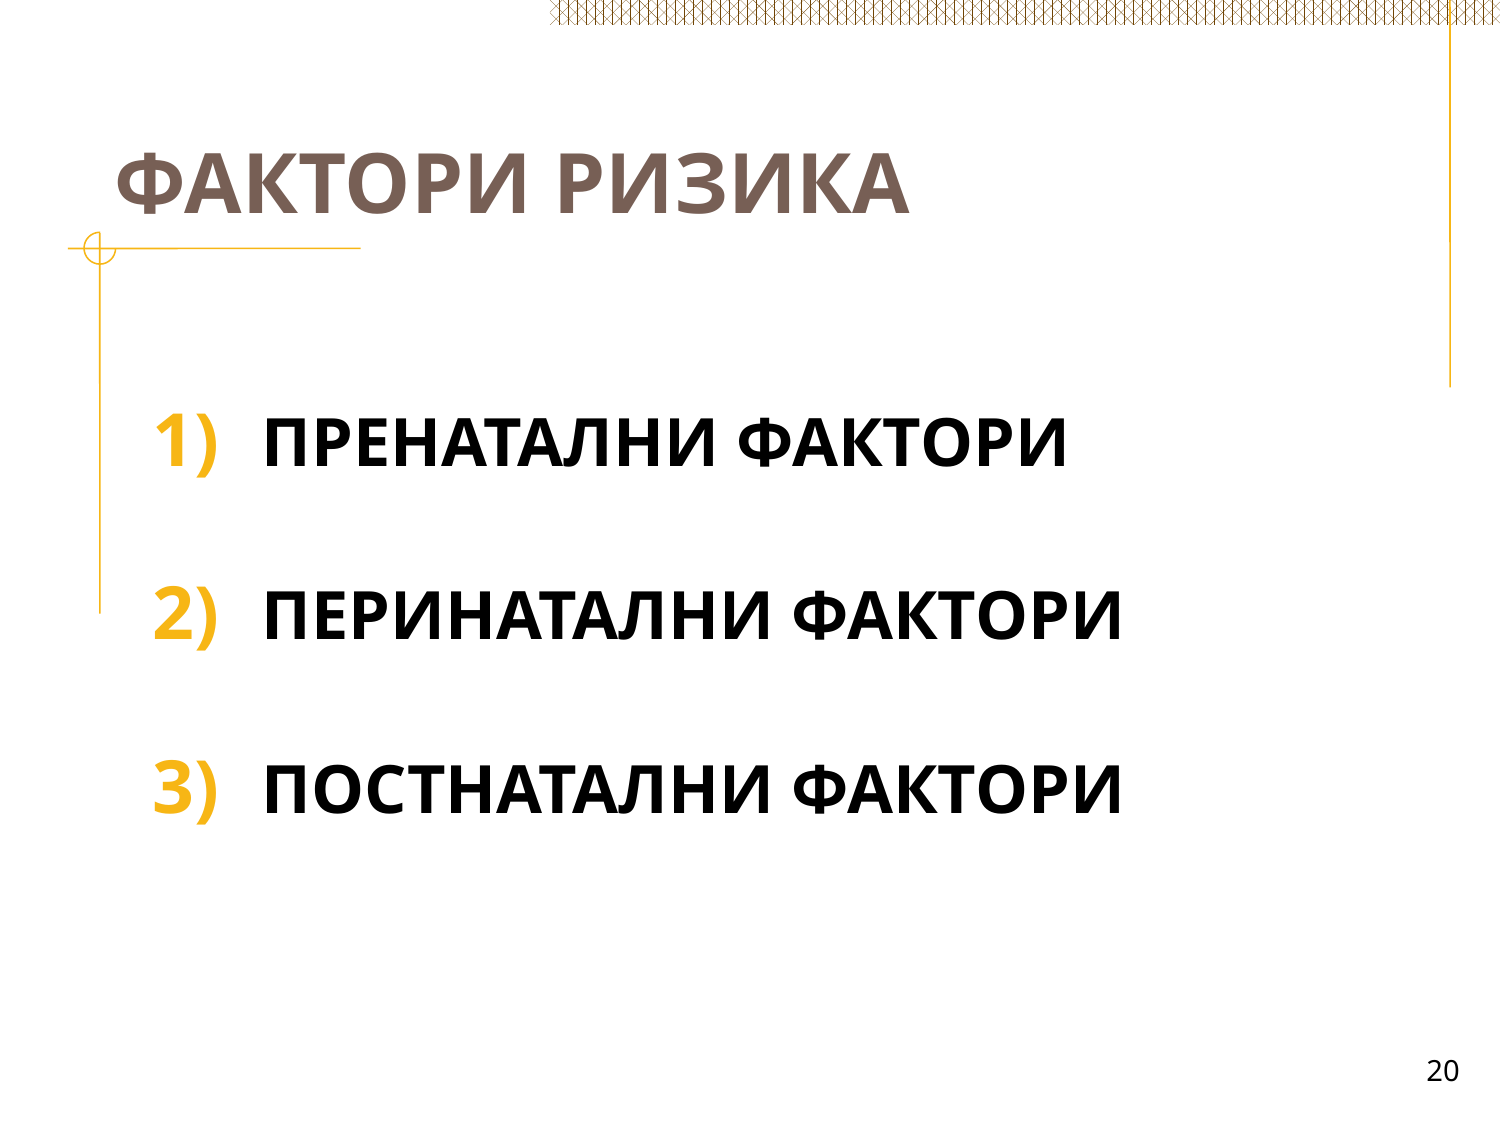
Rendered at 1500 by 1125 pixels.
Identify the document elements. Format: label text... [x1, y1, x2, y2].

title ФАКТОРИ РИЗИКА [99, 49, 1376, 238]
list ПРЕНАТАЛНИ ФАКТОРИ ПЕРИНАТАЛНИ ФАКТОРИ ПОСТНАТАЛНИ ФАКТОРИ [137, 312, 1413, 988]
slide_number 20 [1162, 1025, 1475, 1100]
